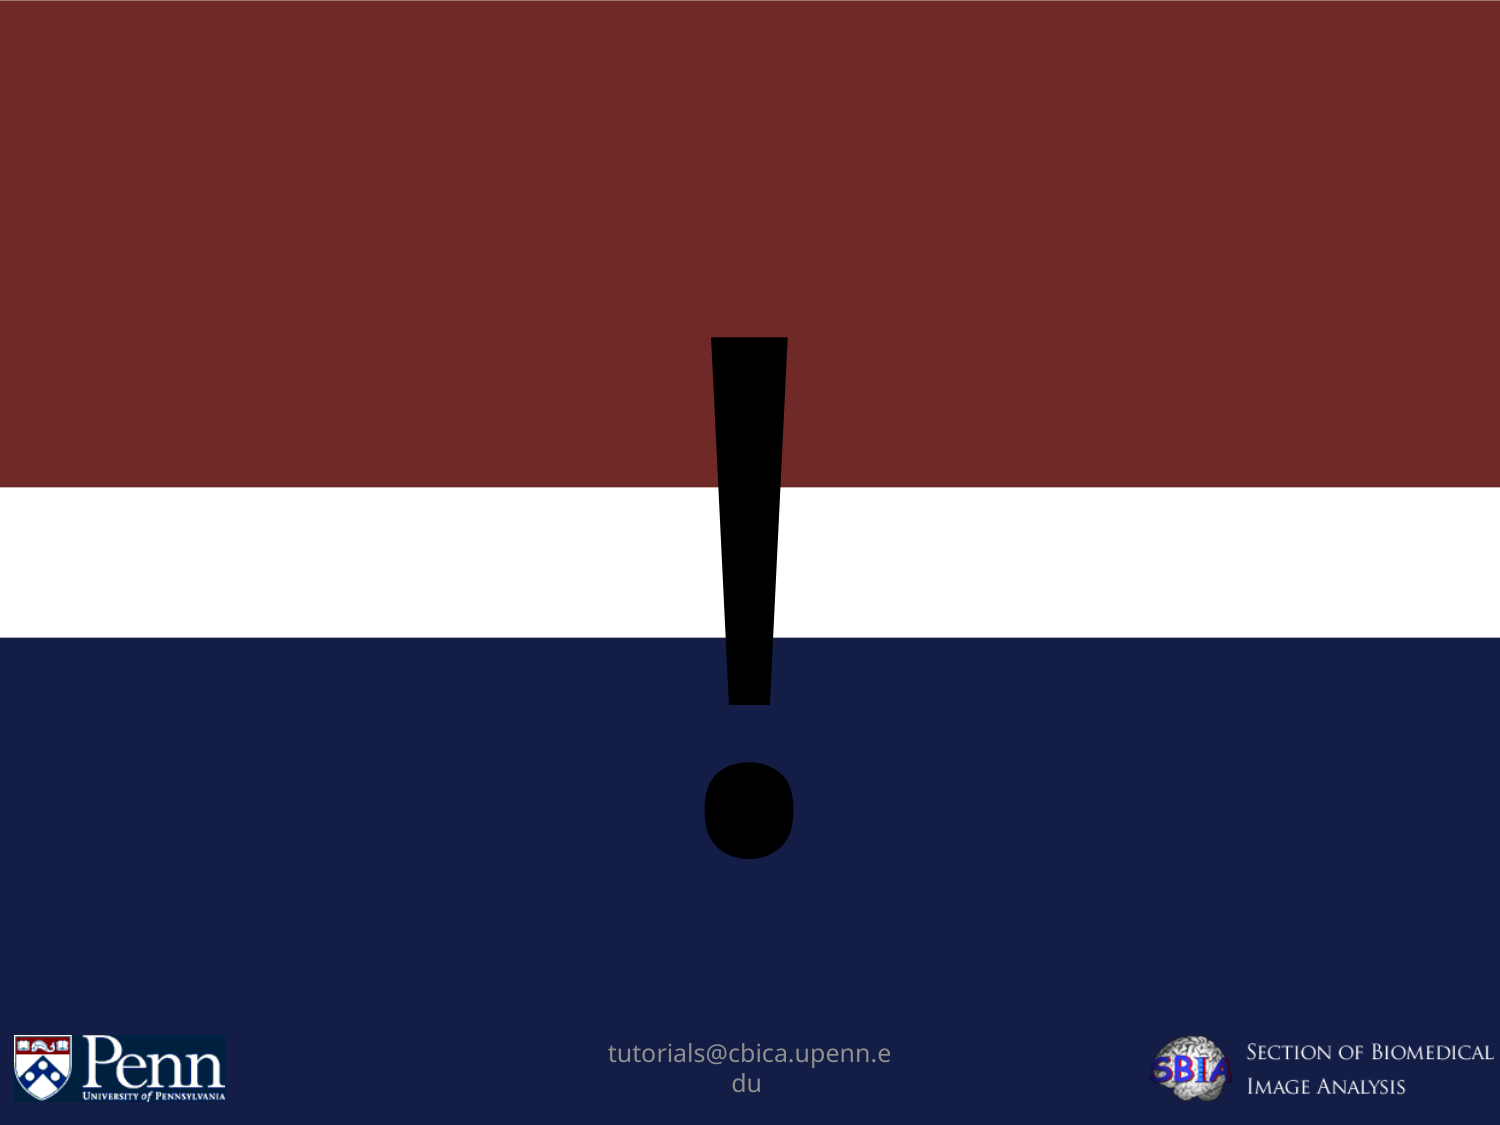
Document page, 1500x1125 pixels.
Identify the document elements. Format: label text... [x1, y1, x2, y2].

picture [14, 1035, 225, 1102]
footer tutorials@cbica.upenn.edu [587, 1037, 913, 1098]
text_box ! [74, 187, 1425, 938]
picture [1149, 1034, 1494, 1103]
